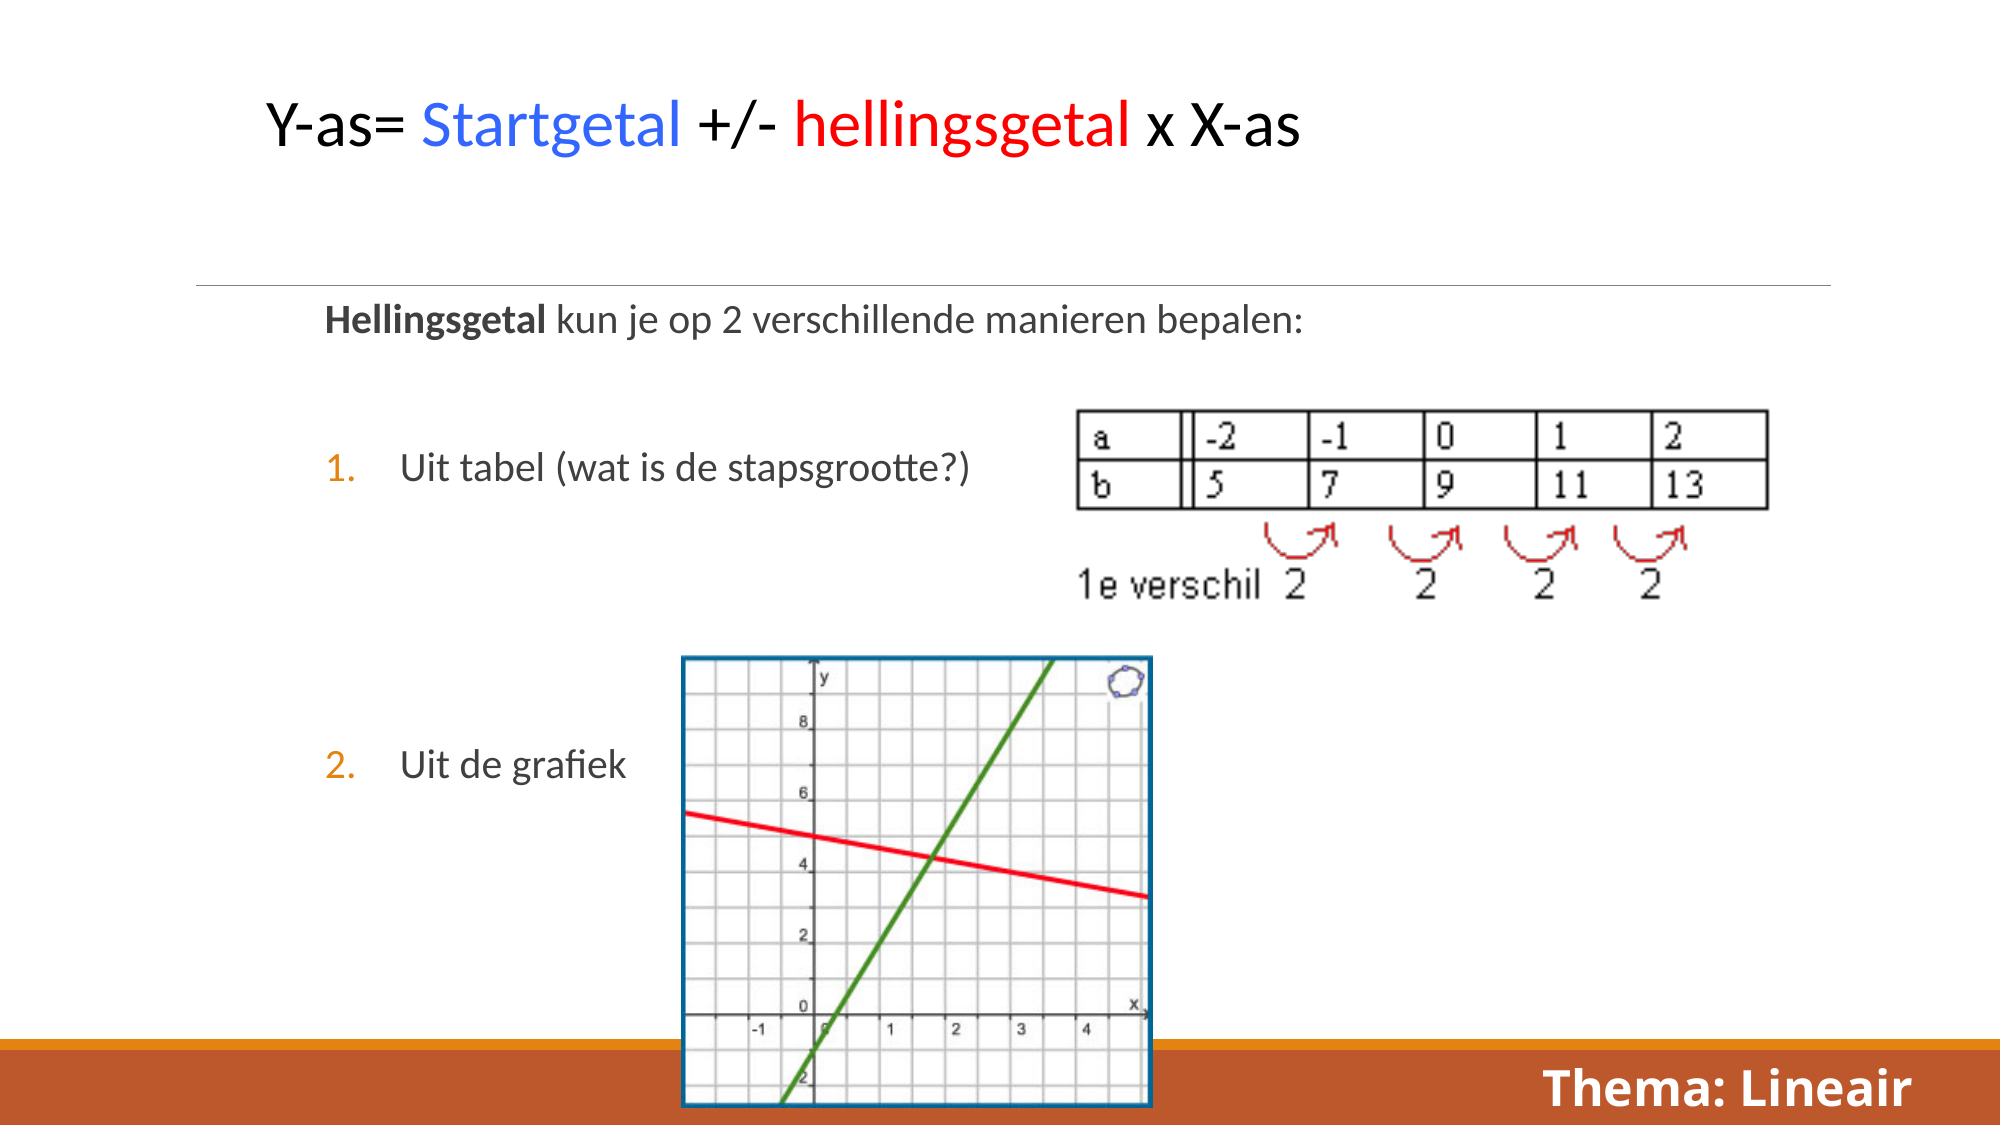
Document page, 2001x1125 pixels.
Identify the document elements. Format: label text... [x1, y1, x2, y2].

list Hellingsgetal kun je op 2 verschillende manieren bepalen: Uit tabel (wat is de stapsgrootte?) Uit de grafiek [324, 289, 1550, 1062]
picture [1034, 374, 1785, 618]
text_box Thema: Lineair Verband [1470, 1049, 1985, 1125]
picture [681, 653, 1154, 1109]
text_box Y-as= Startgetal +/- hellingsgetal x X-as [251, 72, 1395, 212]
